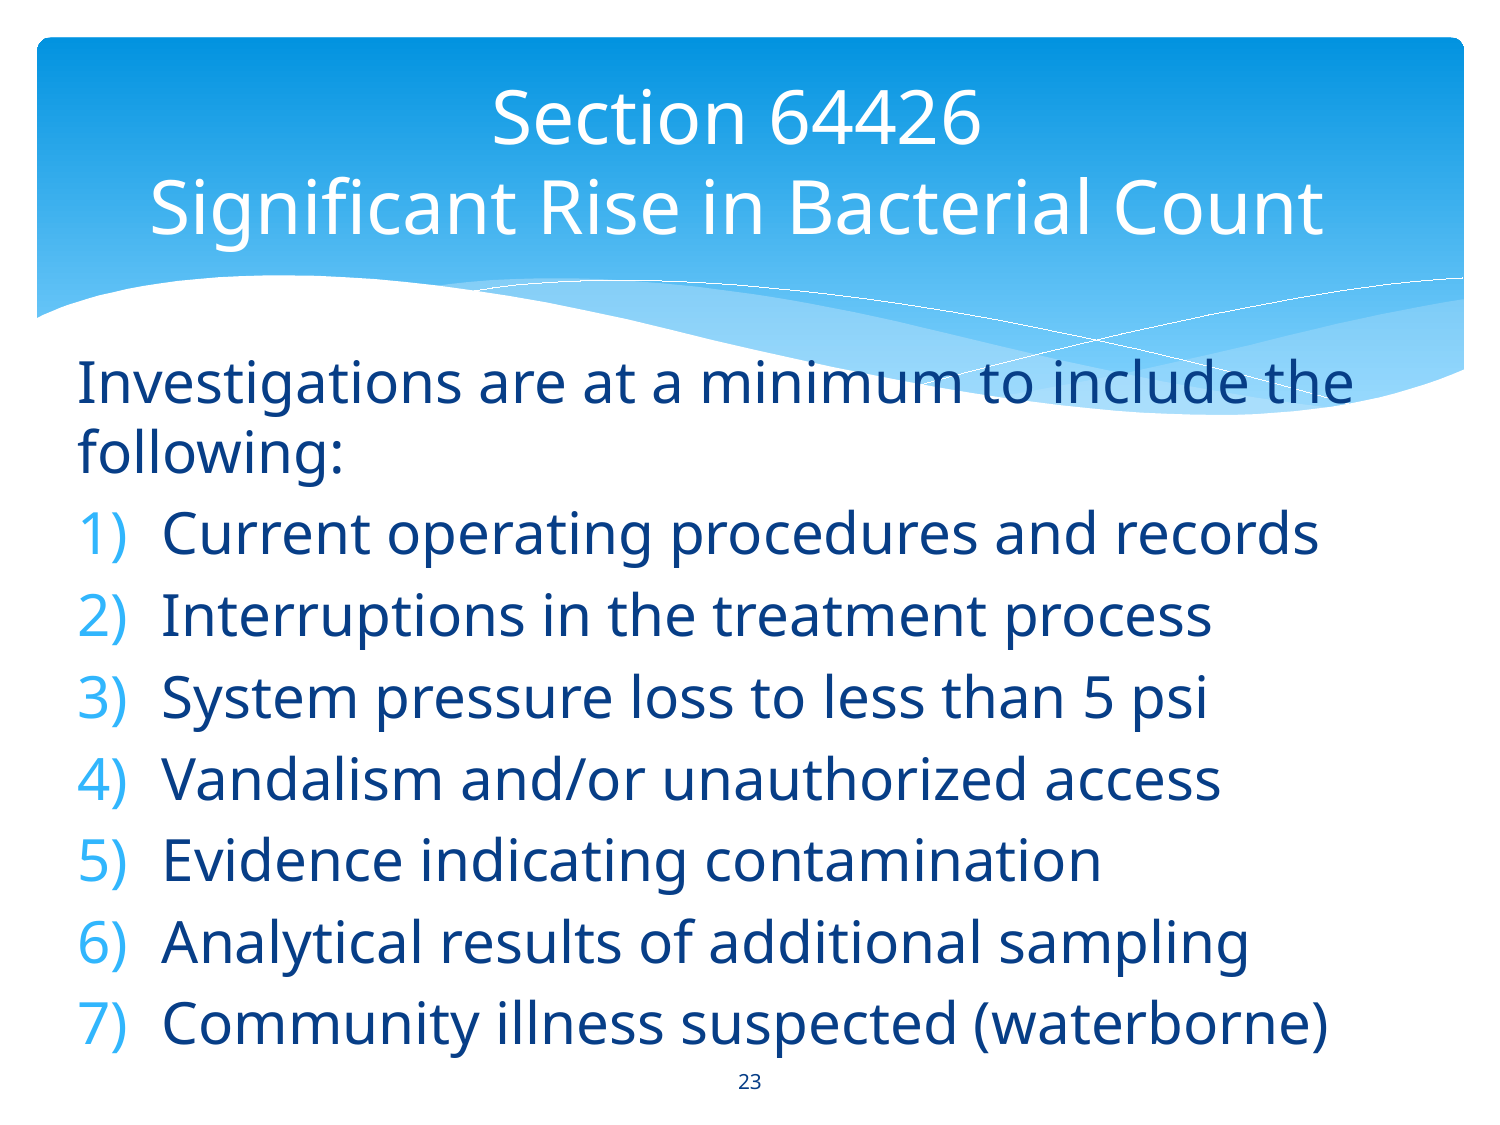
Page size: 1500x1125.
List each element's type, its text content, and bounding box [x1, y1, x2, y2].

slide_number 23 [654, 1052, 846, 1113]
text_box Section 64426 Significant Rise in Bacterial Count [87, 62, 1388, 258]
list Investigations are at a minimum to include the following: Current operating procedures and records Interruptions in the treatment process System pressure loss to less than 5 psi Vandalism and/or unauthorized access Evidence indicating contamination Analytical results of additional sampling Community illness suspected (waterborne) [62, 337, 1413, 1038]
